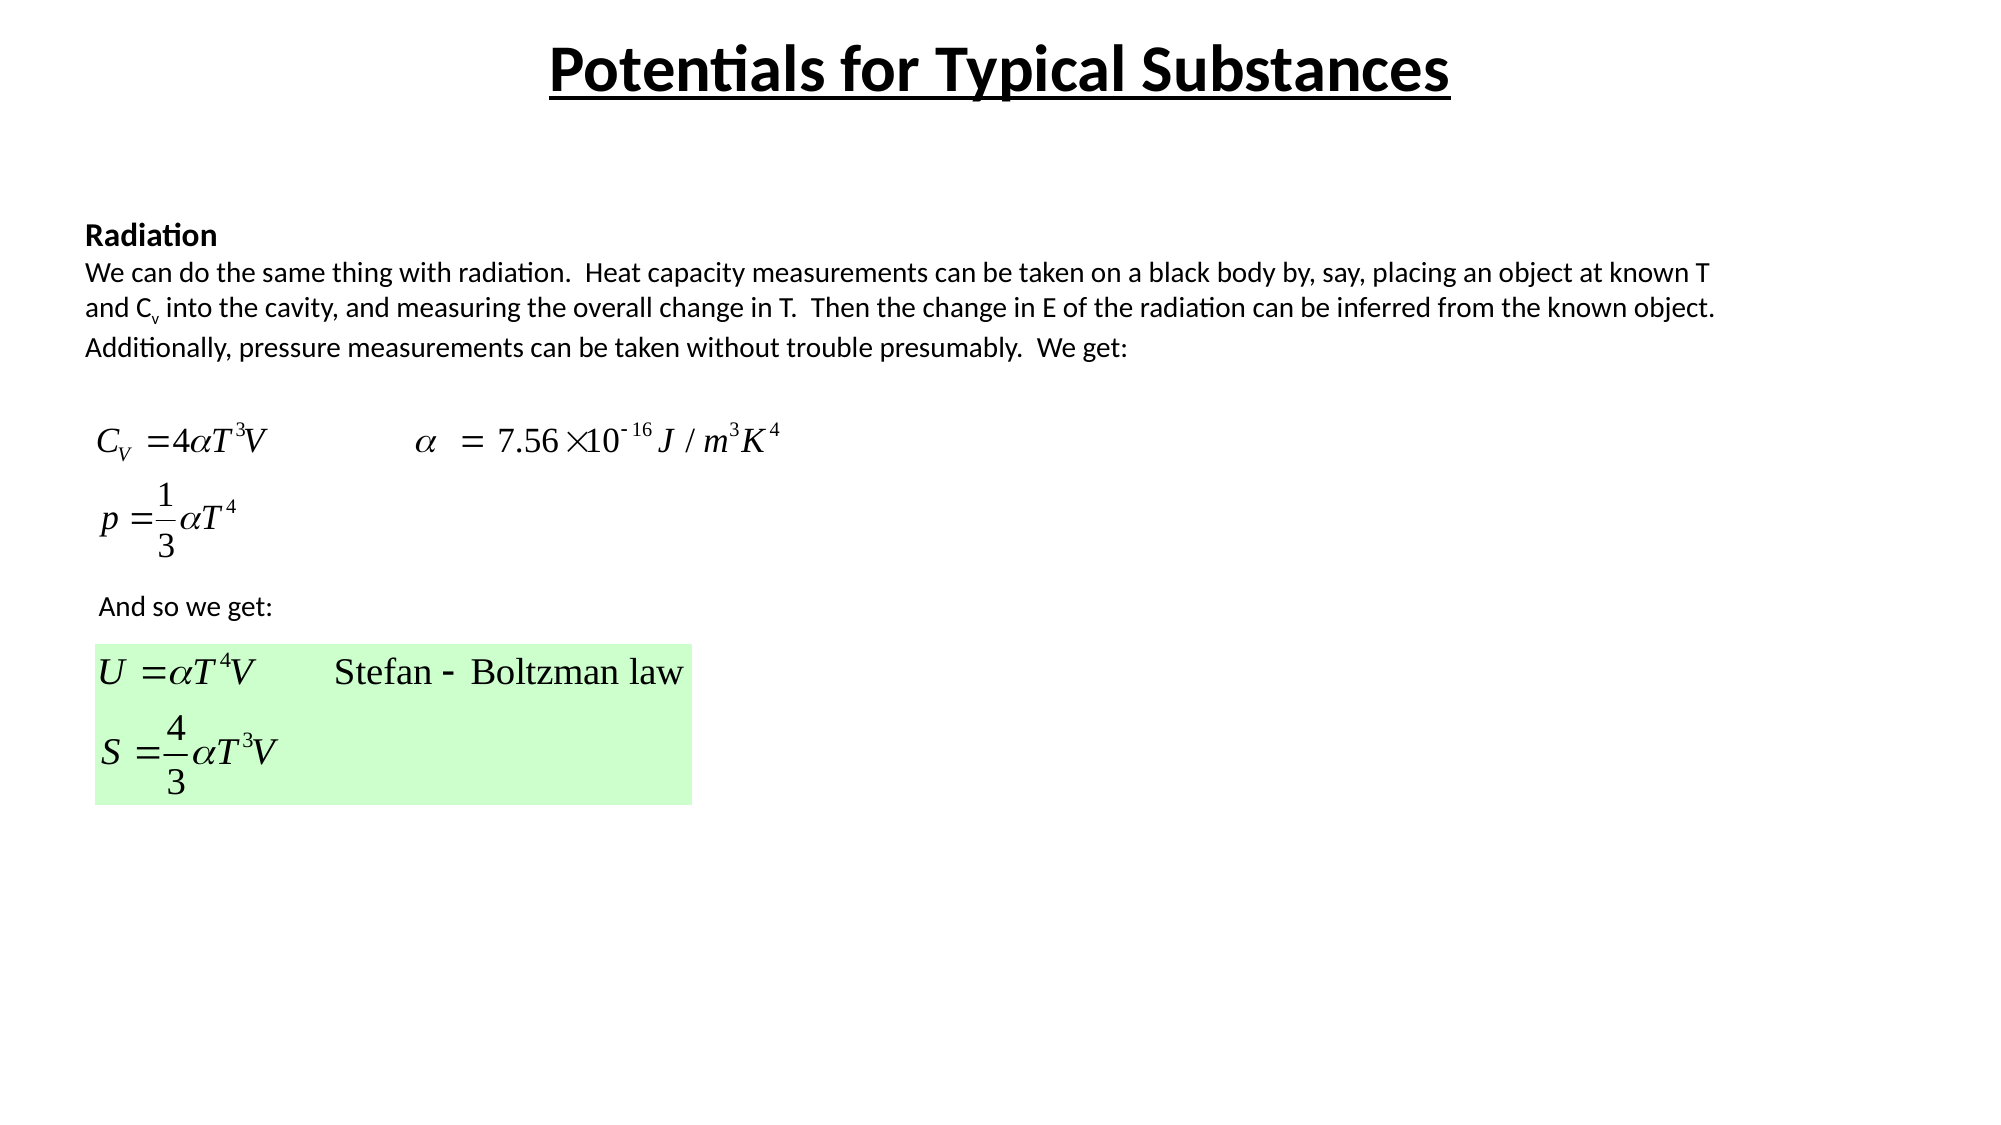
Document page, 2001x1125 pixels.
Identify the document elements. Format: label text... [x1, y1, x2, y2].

text_box And so we get: [83, 579, 445, 630]
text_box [91, 412, 786, 567]
text_box Radiation We can do the same thing with radiation. Heat capacity measurements can be taken on a black body by, say, placing an object at known T and Cv into the cavity, and measuring the overall change in T. Then the change in E of the radiation can be inferred from the known object. Additionally, pressure measurements can be taken without trouble presumably. We get: [70, 205, 1765, 371]
text_box Potentials for Typical Substances [519, 1, 1481, 114]
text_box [94, 644, 692, 805]
